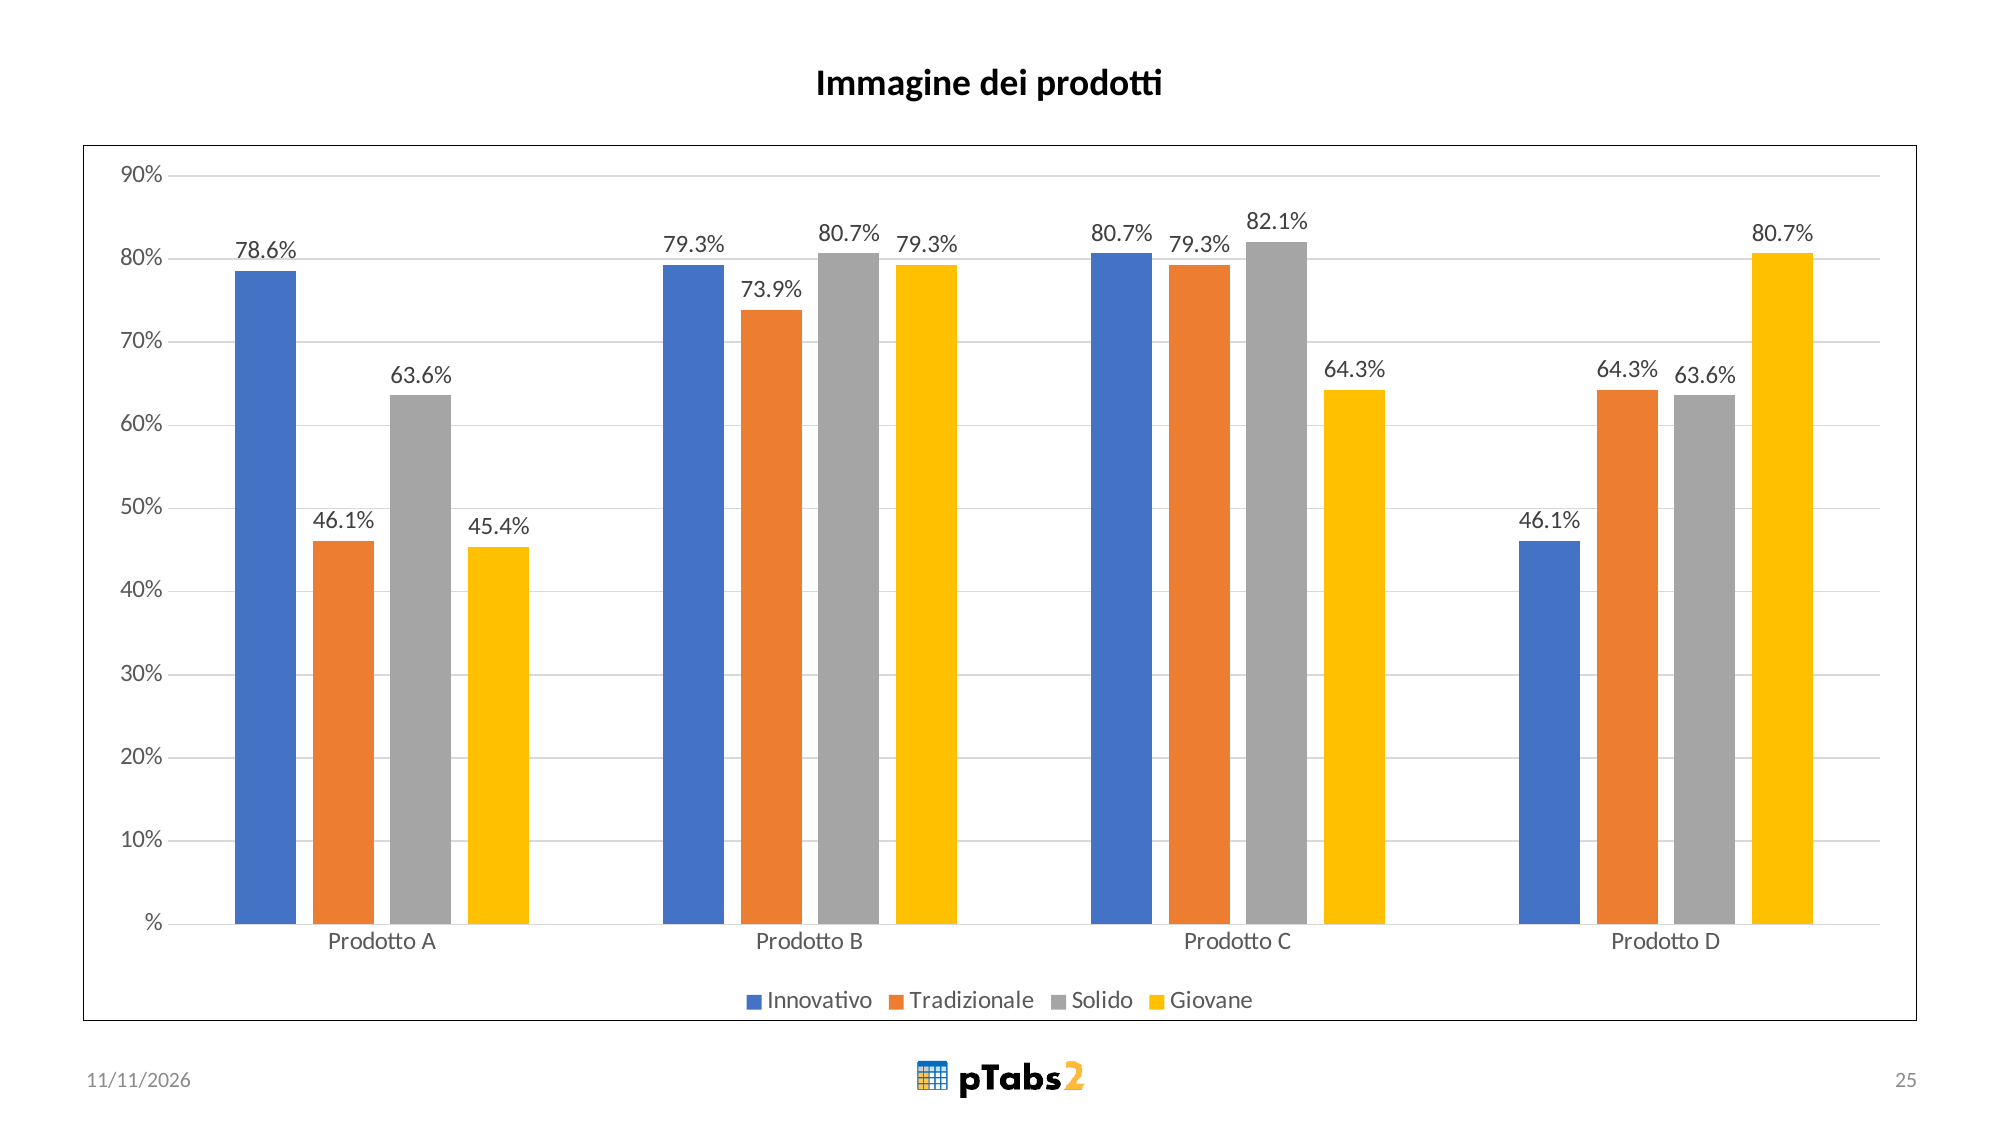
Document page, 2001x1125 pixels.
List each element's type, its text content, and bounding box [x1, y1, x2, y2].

chart [83, 145, 1917, 1021]
slide_number 25 [1482, 1055, 1933, 1103]
title Immagine dei prodotti [104, 52, 1875, 115]
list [913, 1058, 1087, 1100]
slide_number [70, 1055, 512, 1103]
